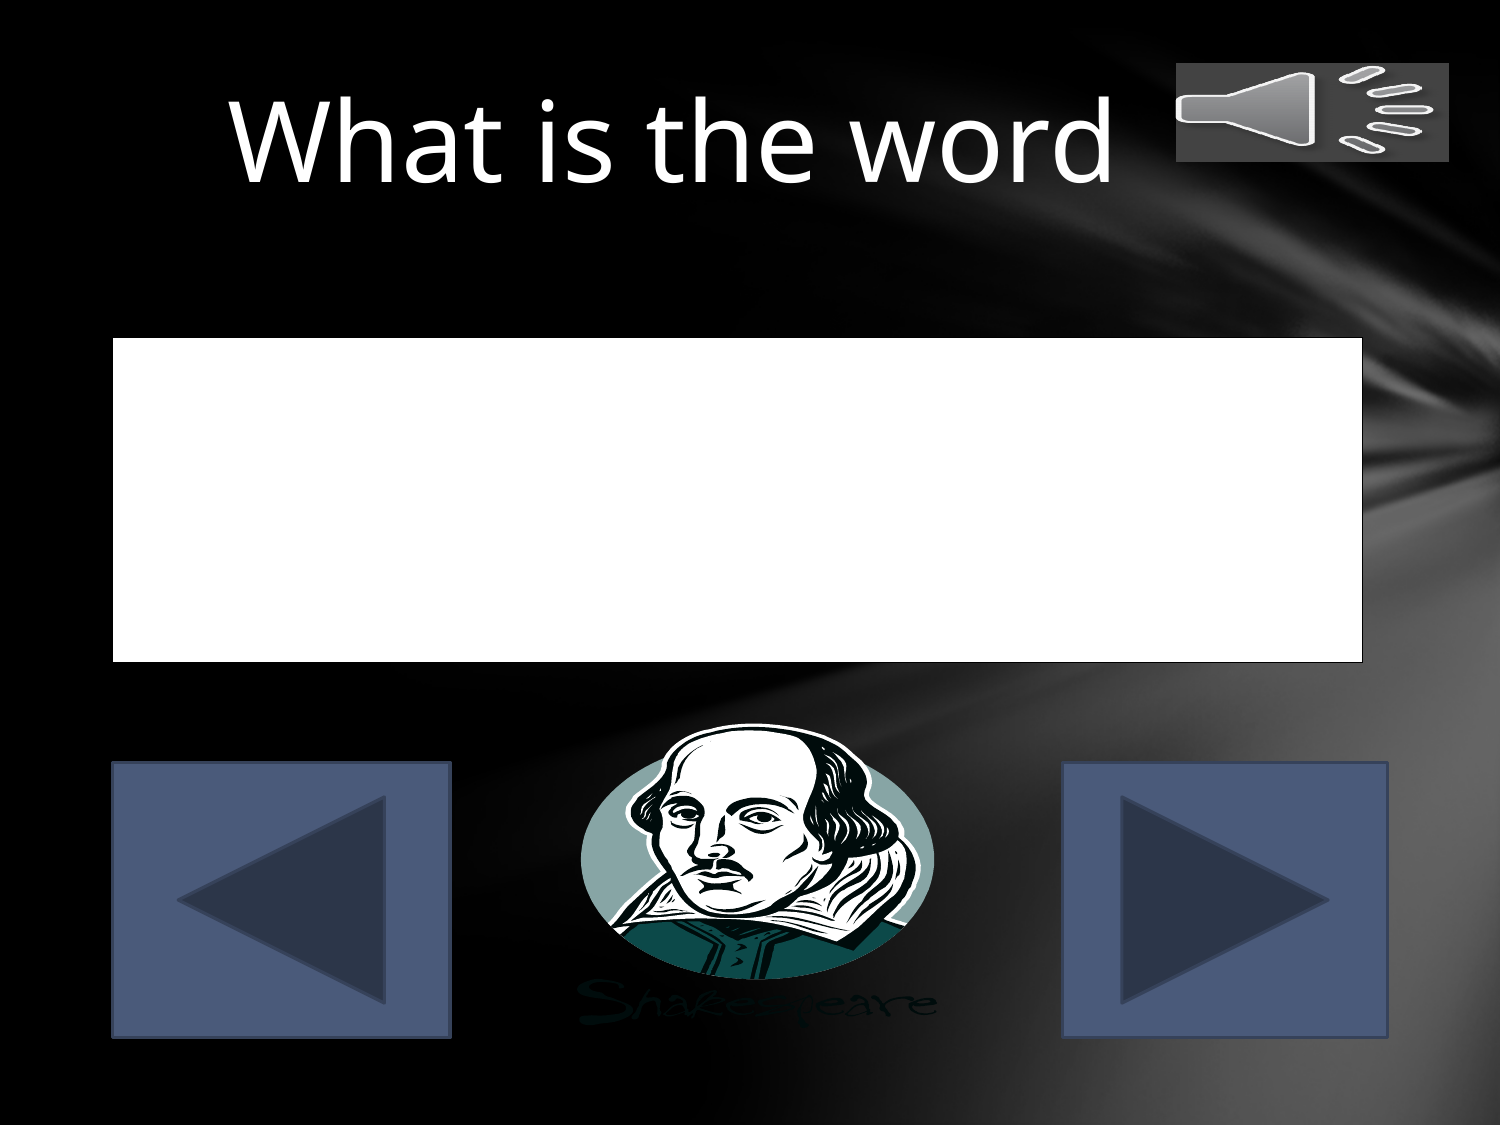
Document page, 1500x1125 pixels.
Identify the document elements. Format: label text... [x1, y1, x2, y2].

text_box [111, 761, 452, 1039]
picture [574, 717, 938, 1029]
text_box [1061, 761, 1389, 1039]
title What is the word [57, 37, 1318, 213]
picture [1174, 62, 1451, 163]
